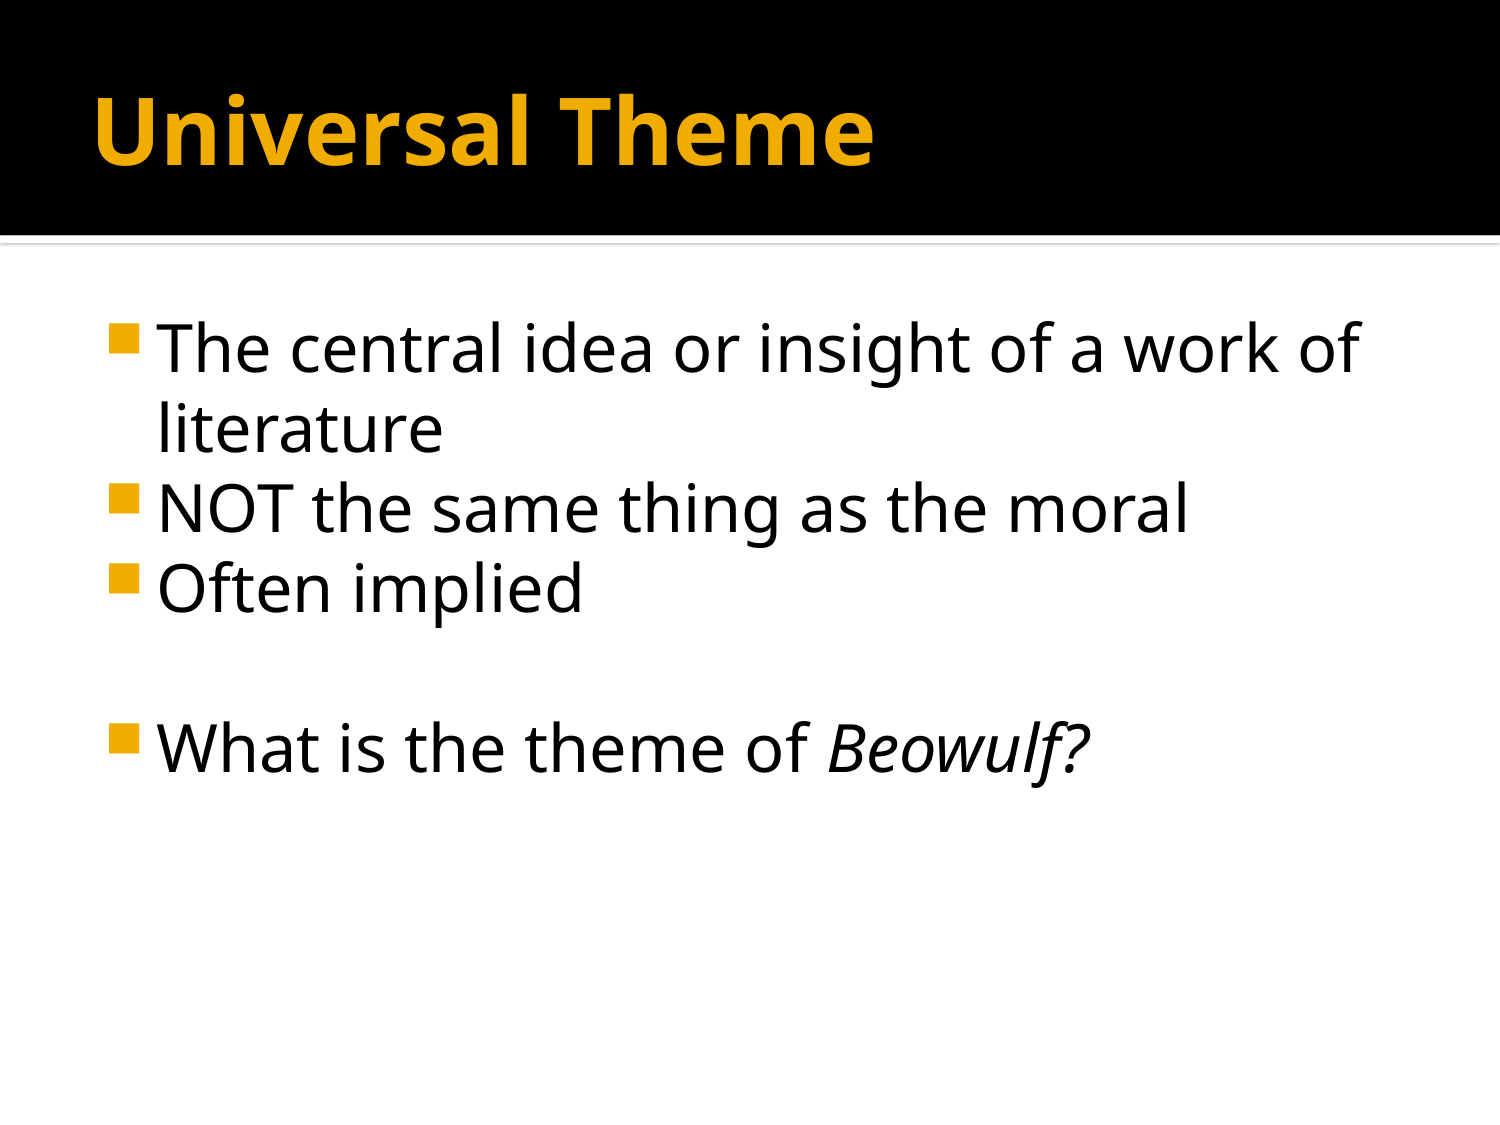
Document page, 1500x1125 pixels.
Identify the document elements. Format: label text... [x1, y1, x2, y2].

list The central idea or insight of a work of literature NOT the same thing as the moral Often implied What is the theme of Beowulf? [75, 291, 1425, 1050]
title Universal Theme [75, 25, 1425, 231]
